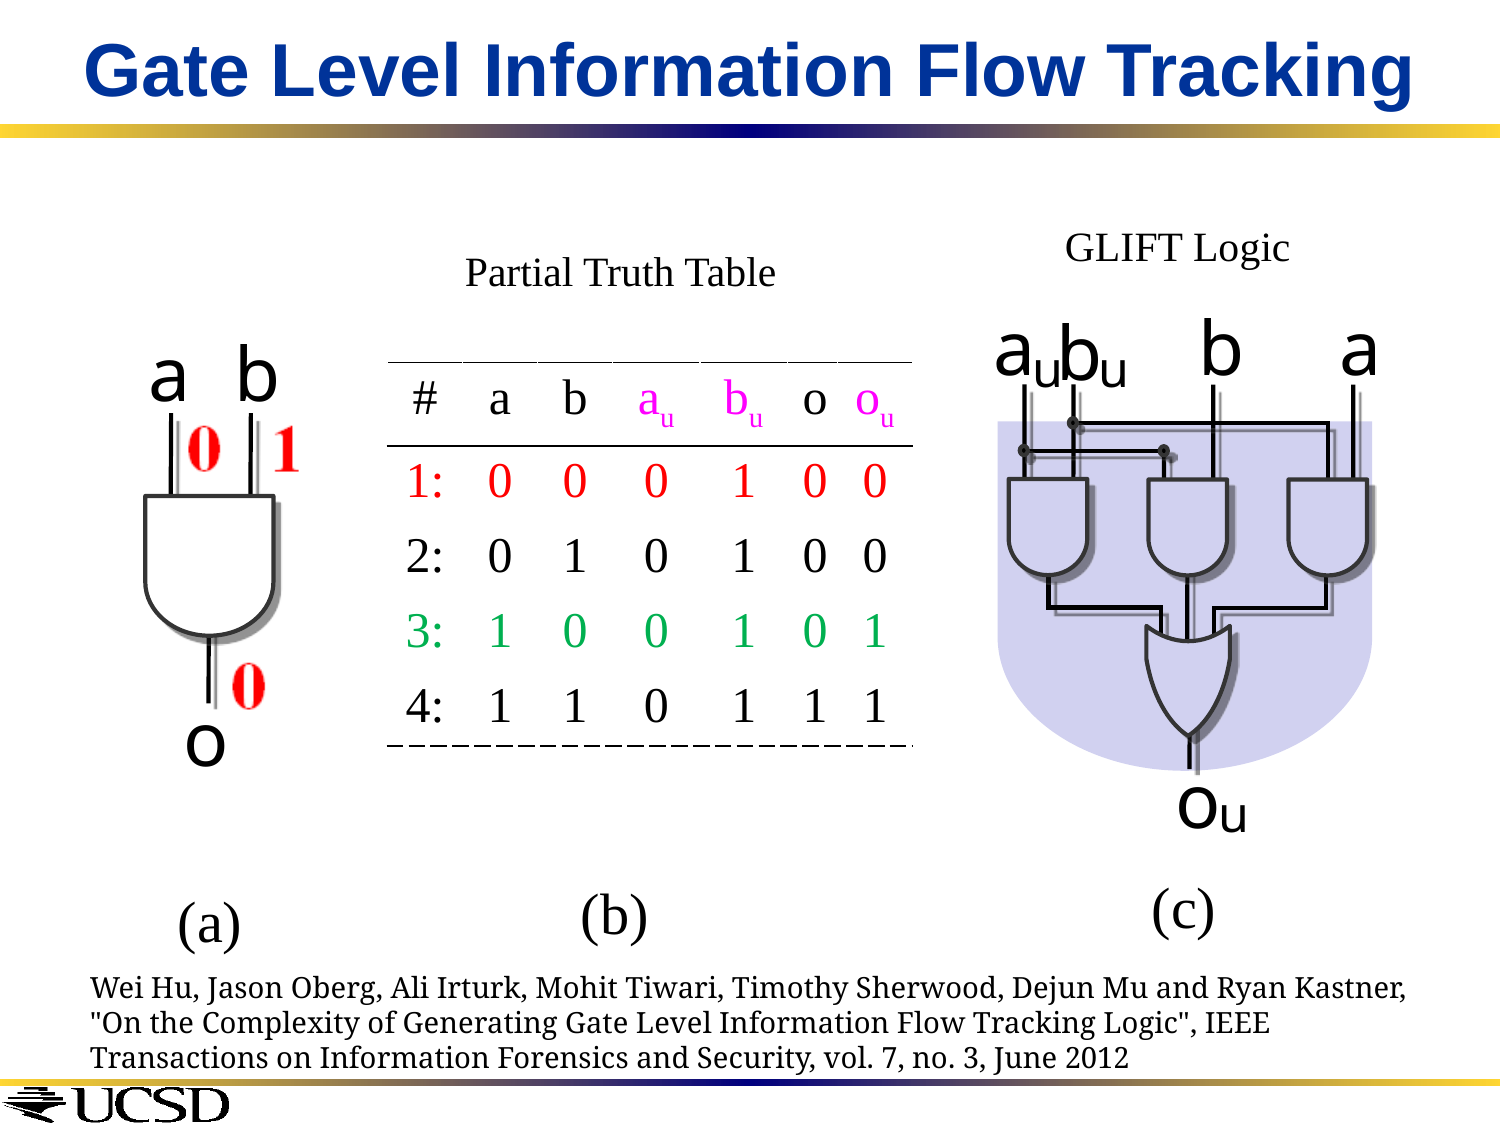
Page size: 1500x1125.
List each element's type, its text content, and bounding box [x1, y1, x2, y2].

table_cell 1 [538, 672, 612, 746]
table_header a [463, 363, 537, 445]
table_cell 0 [613, 522, 699, 595]
text_box (a) [162, 876, 263, 962]
table_header ou [838, 363, 912, 445]
picture [0, 1087, 229, 1123]
text_box (c) [1136, 862, 1251, 948]
table_cell 0 [463, 522, 537, 595]
table_cell 1 [538, 522, 612, 595]
table_cell 1 [701, 597, 787, 670]
table_cell 0 [613, 447, 699, 520]
table_header o [788, 363, 837, 445]
table_cell 1 [701, 522, 787, 595]
text_box Wei Hu, Jason Oberg, Ali Irturk, Mohit Tiwari, Timothy Sherwood, Dejun Mu and Ryan Kastner, "On the Complexity of Generating Gate Level Information Flow Tracking Logic", IEEE Transactions on Information Forensics and Security, vol. 7, no. 3, June 2012 [0, 962, 1425, 1083]
table_cell 0 [538, 447, 612, 520]
table_cell 0 [788, 597, 837, 670]
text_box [987, 299, 1376, 840]
table_cell 2: [388, 522, 462, 595]
text_box (b) [566, 868, 688, 954]
table_cell 1 [838, 672, 912, 746]
table_cell 1 [701, 672, 787, 746]
table_cell 1 [838, 597, 912, 670]
table_cell 3: [388, 597, 462, 670]
table_cell 0 [613, 672, 699, 746]
picture [184, 423, 229, 476]
table_cell 0 [838, 447, 912, 520]
table_cell 1 [701, 447, 787, 520]
table_cell 0 [613, 597, 699, 670]
table_cell 0 [838, 522, 912, 595]
table_header bu [701, 363, 787, 445]
table_cell 4: [388, 672, 462, 746]
table_cell 0 [788, 522, 837, 595]
table_cell 0 [463, 447, 537, 520]
table_cell 0 [788, 447, 837, 520]
picture [224, 660, 270, 713]
text_box GLIFT Logic [1049, 212, 1340, 278]
table_header b [538, 363, 612, 445]
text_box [141, 325, 301, 776]
picture [265, 419, 313, 476]
table_cell 1: [388, 447, 462, 520]
text_box Partial Truth Table [449, 237, 813, 303]
table_header # [388, 363, 462, 445]
table_cell 1 [463, 672, 537, 746]
table_cell 1 [788, 672, 837, 746]
table_cell 1 [463, 597, 537, 670]
title Gate Level Information Flow Tracking [37, 4, 1463, 120]
table_cell 0 [538, 597, 612, 670]
table_header au [613, 363, 699, 445]
